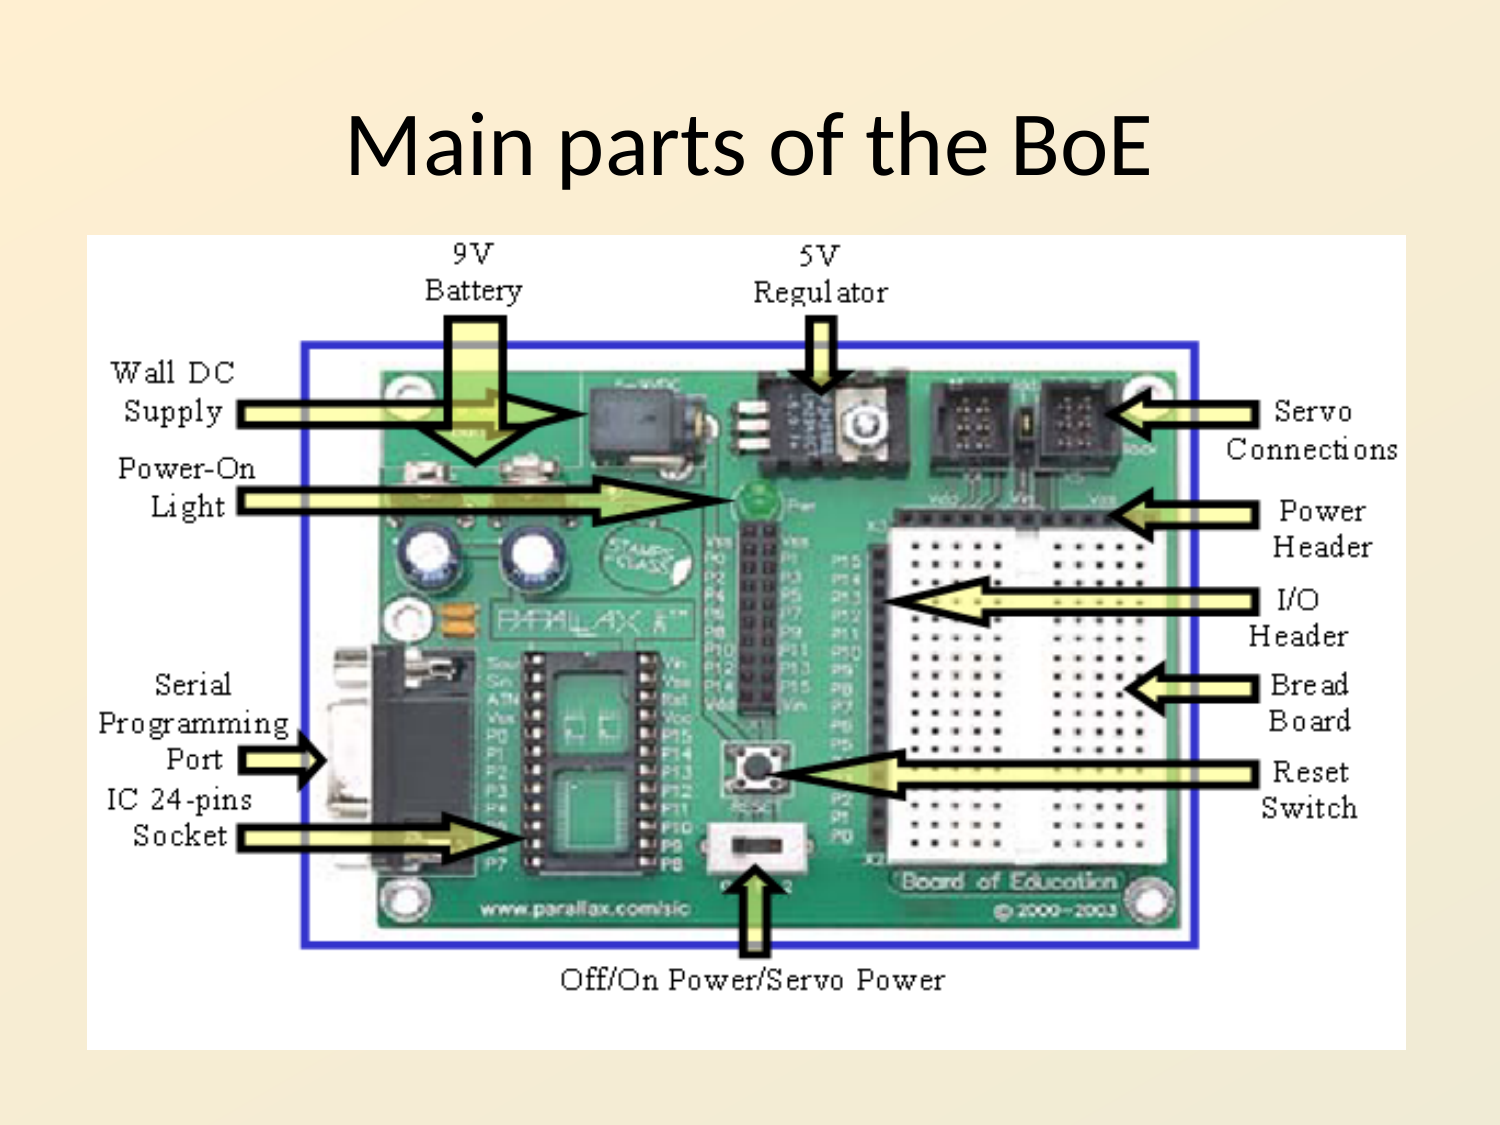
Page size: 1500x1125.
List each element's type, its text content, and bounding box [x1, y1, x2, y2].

title Main parts of the BoE [75, 45, 1425, 233]
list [87, 235, 1407, 1051]
